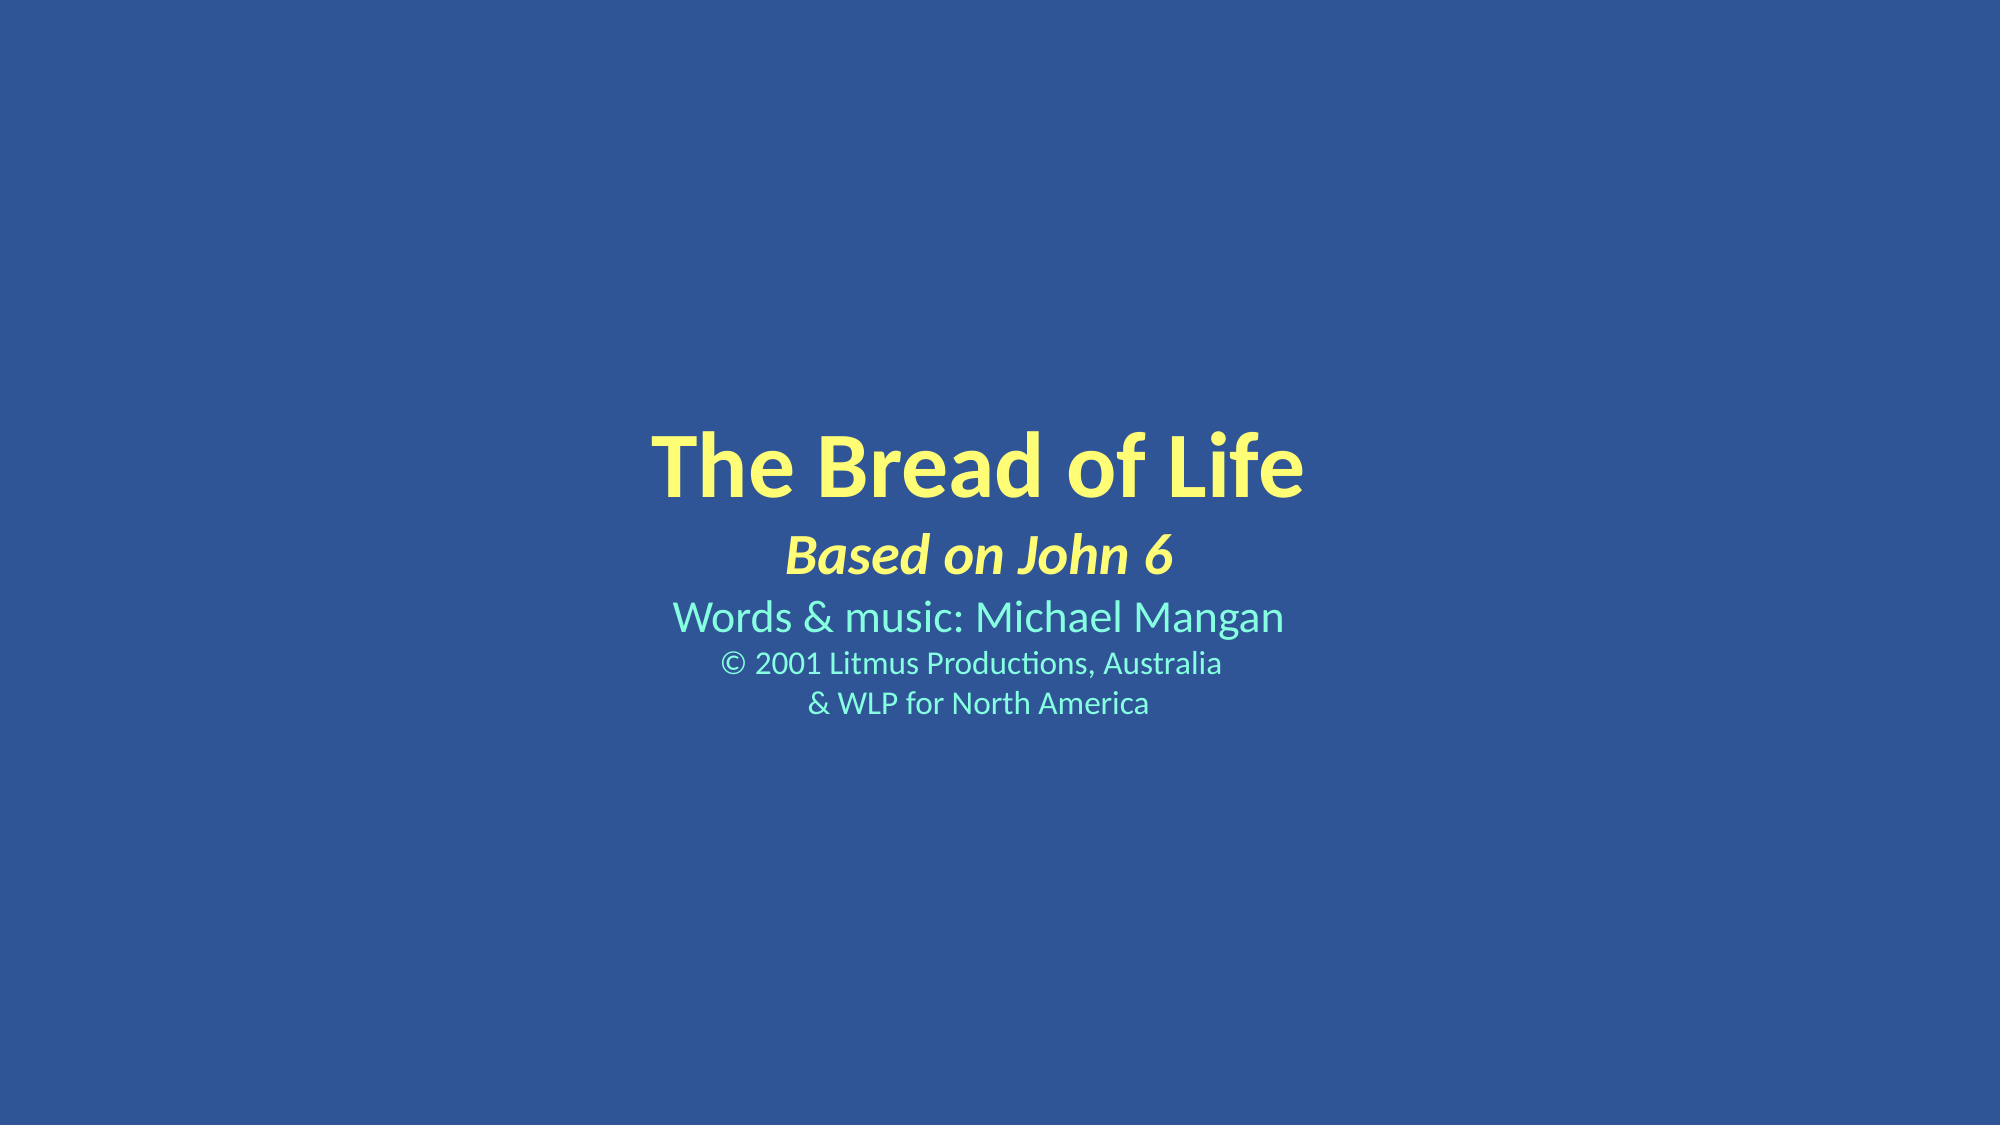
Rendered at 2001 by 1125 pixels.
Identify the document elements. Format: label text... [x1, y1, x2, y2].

text_box The Bread of Life Based on John 6 Words & music: Michael Mangan © 2001 Litmus Productions, Australia & WLP for North America [291, 403, 1667, 722]
